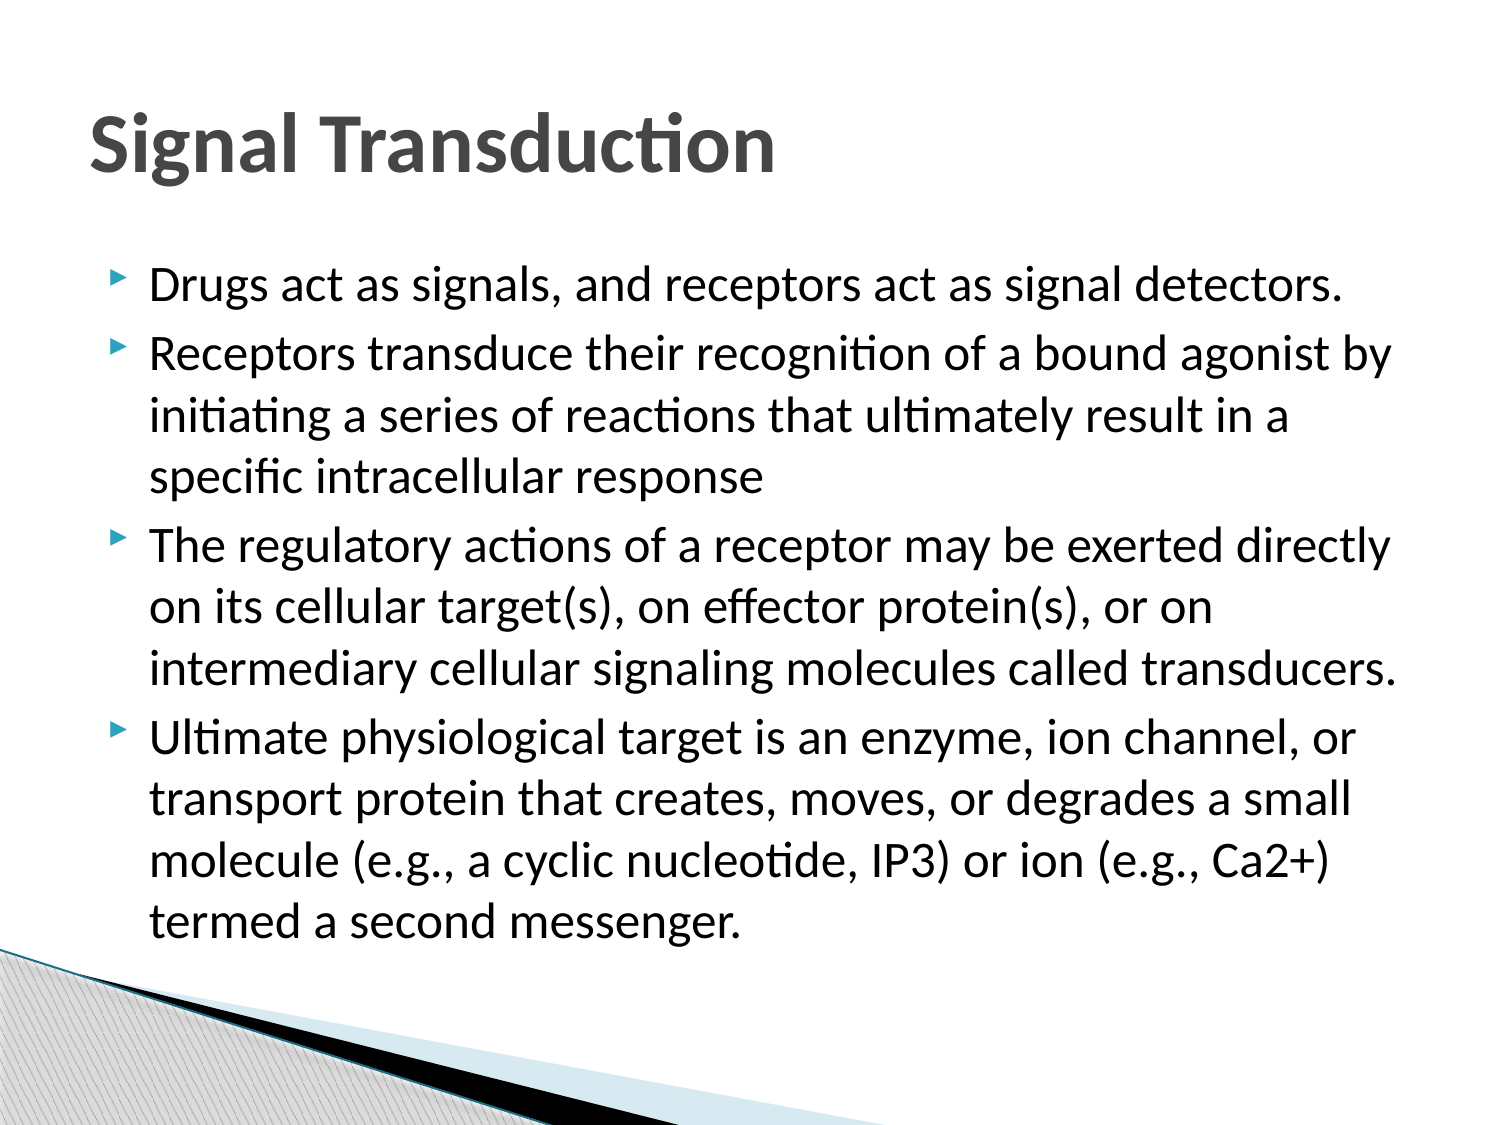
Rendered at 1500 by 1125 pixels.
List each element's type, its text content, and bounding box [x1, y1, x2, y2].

list Drugs act as signals, and receptors act as signal detectors. Receptors transduce their recognition of a bound agonist by initiating a series of reactions that ultimately result in a specific intracellular response The regulatory actions of a receptor may be exerted directly on its cellular target(s), on effector protein(s), or on intermediary cellular signaling molecules called transducers. Ultimate physiological target is an enzyme, ion channel, or transport protein that creates, moves, or degrades a small molecule (e.g., a cyclic nucleotide, IP3) or ion (e.g., Ca2+) termed a second messenger. [75, 243, 1425, 986]
title Signal Transduction [75, 45, 1425, 233]
